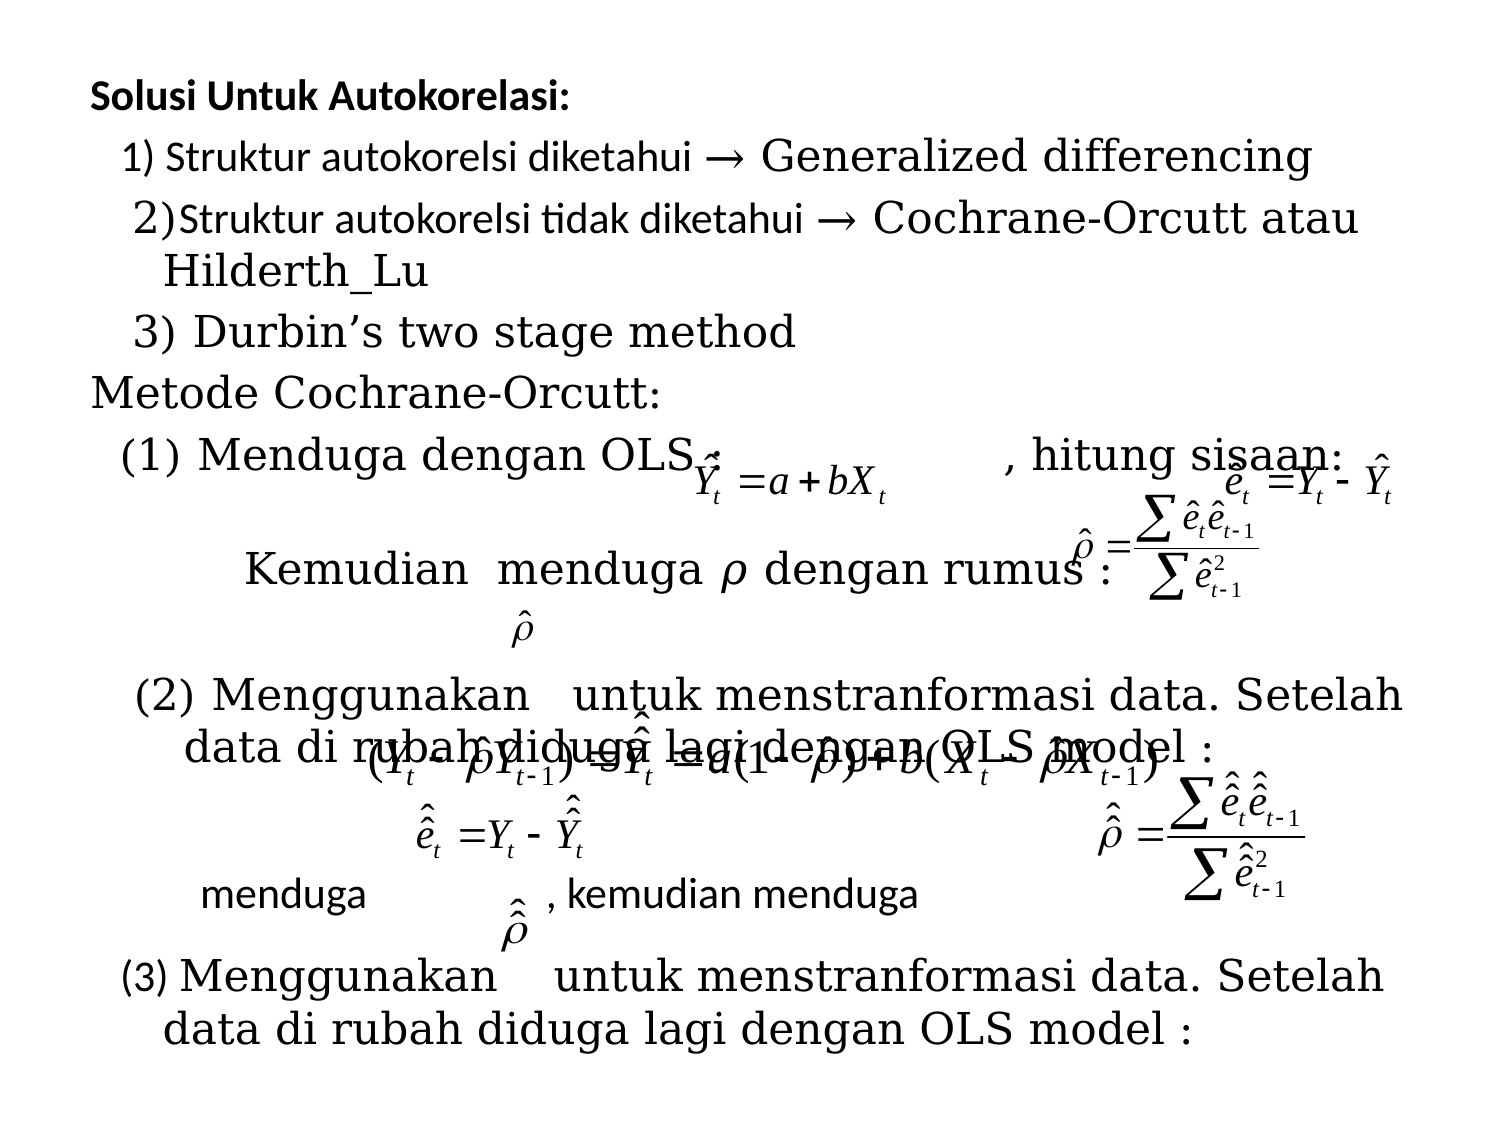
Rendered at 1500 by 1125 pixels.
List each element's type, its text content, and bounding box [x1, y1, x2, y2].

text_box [360, 700, 1169, 798]
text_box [688, 445, 897, 516]
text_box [1063, 487, 1266, 610]
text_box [491, 890, 540, 962]
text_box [503, 601, 543, 657]
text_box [1218, 445, 1402, 516]
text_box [1089, 762, 1313, 912]
list Solusi Untuk Autokorelasi: 1) Struktur autokorelsi diketahui → Generalized differencing 2)Struktur autokorelsi tidak diketahui → Cochrane-Orcutt atau Hilderth_Lu 3) Durbin’s two stage method Metode Cochrane-Orcutt: (1) Menduga dengan OLS : , hitung sisaan: Kemudian menduga 𝜌 dengan rumus : (2) Menggunakan untuk menstranformasi data. Setelah data di rubah diduga lagi dengan OLS model : menduga , kemudian menduga (3) Menggunakan untuk menstranformasi data. Setelah data di rubah diduga lagi dengan OLS model : [75, 58, 1425, 1090]
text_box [409, 784, 594, 870]
